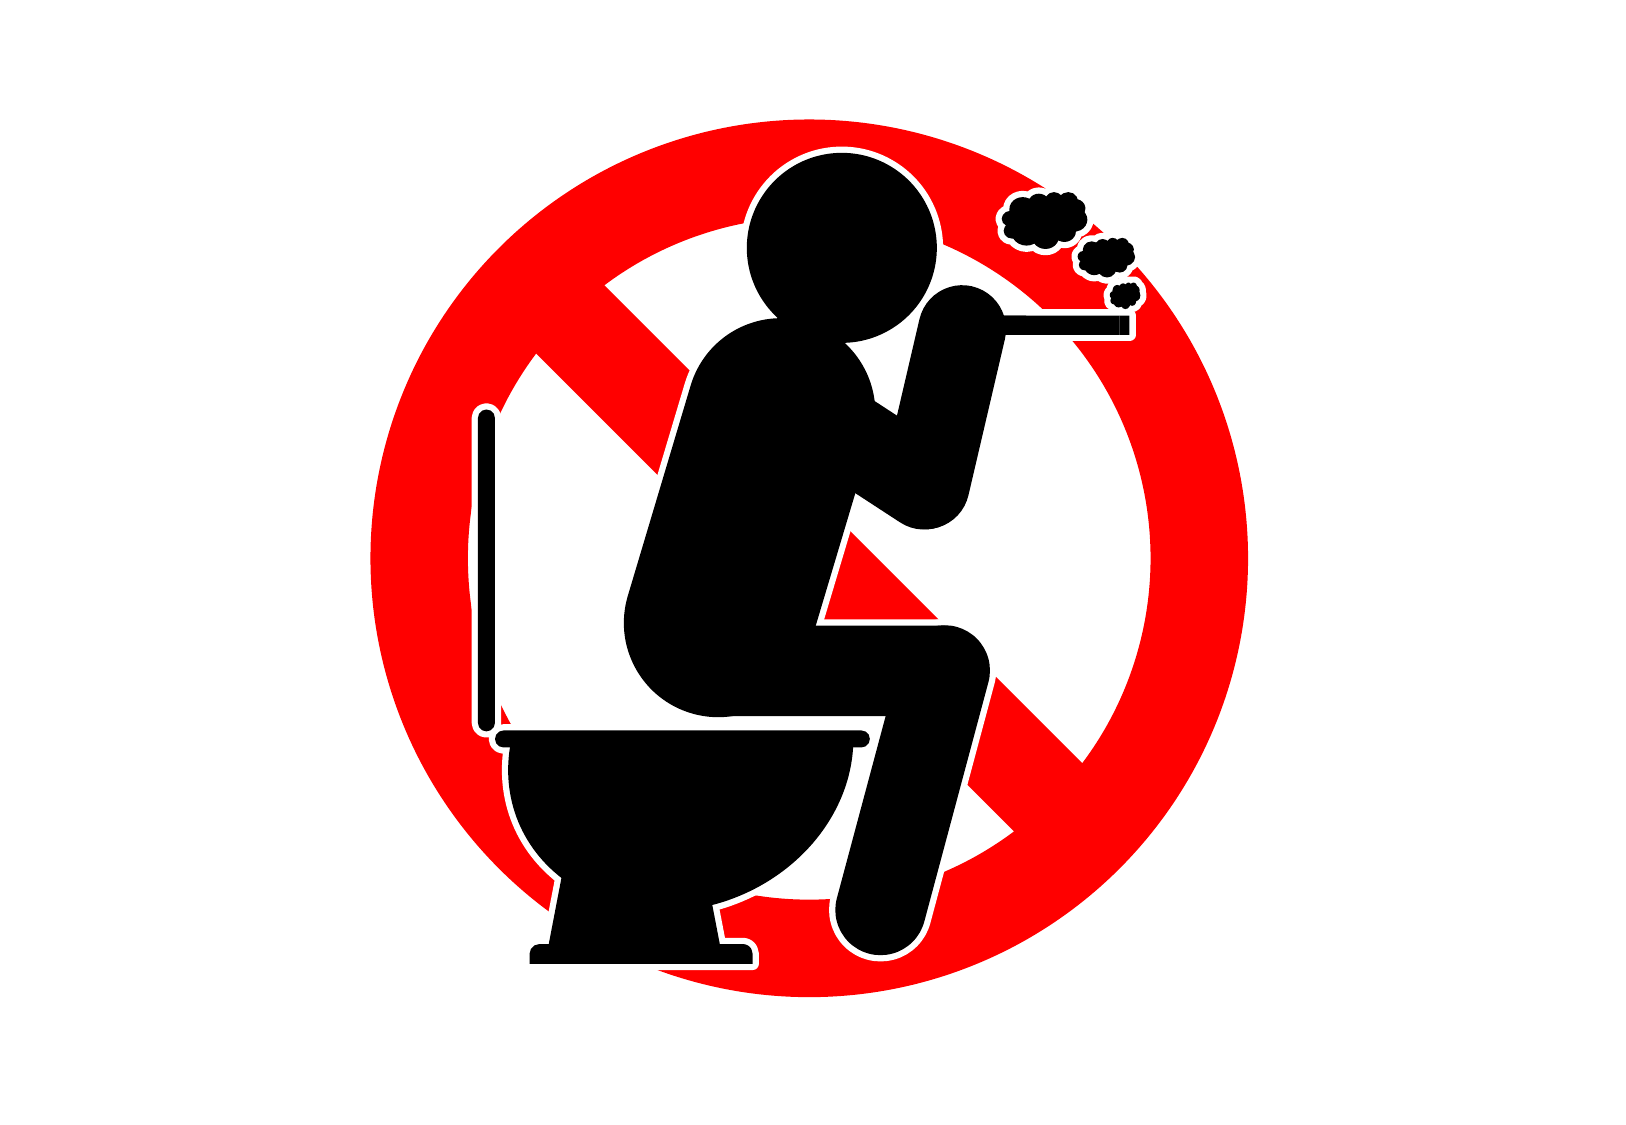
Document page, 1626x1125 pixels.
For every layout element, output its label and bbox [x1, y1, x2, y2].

text_box [370, 119, 1249, 998]
